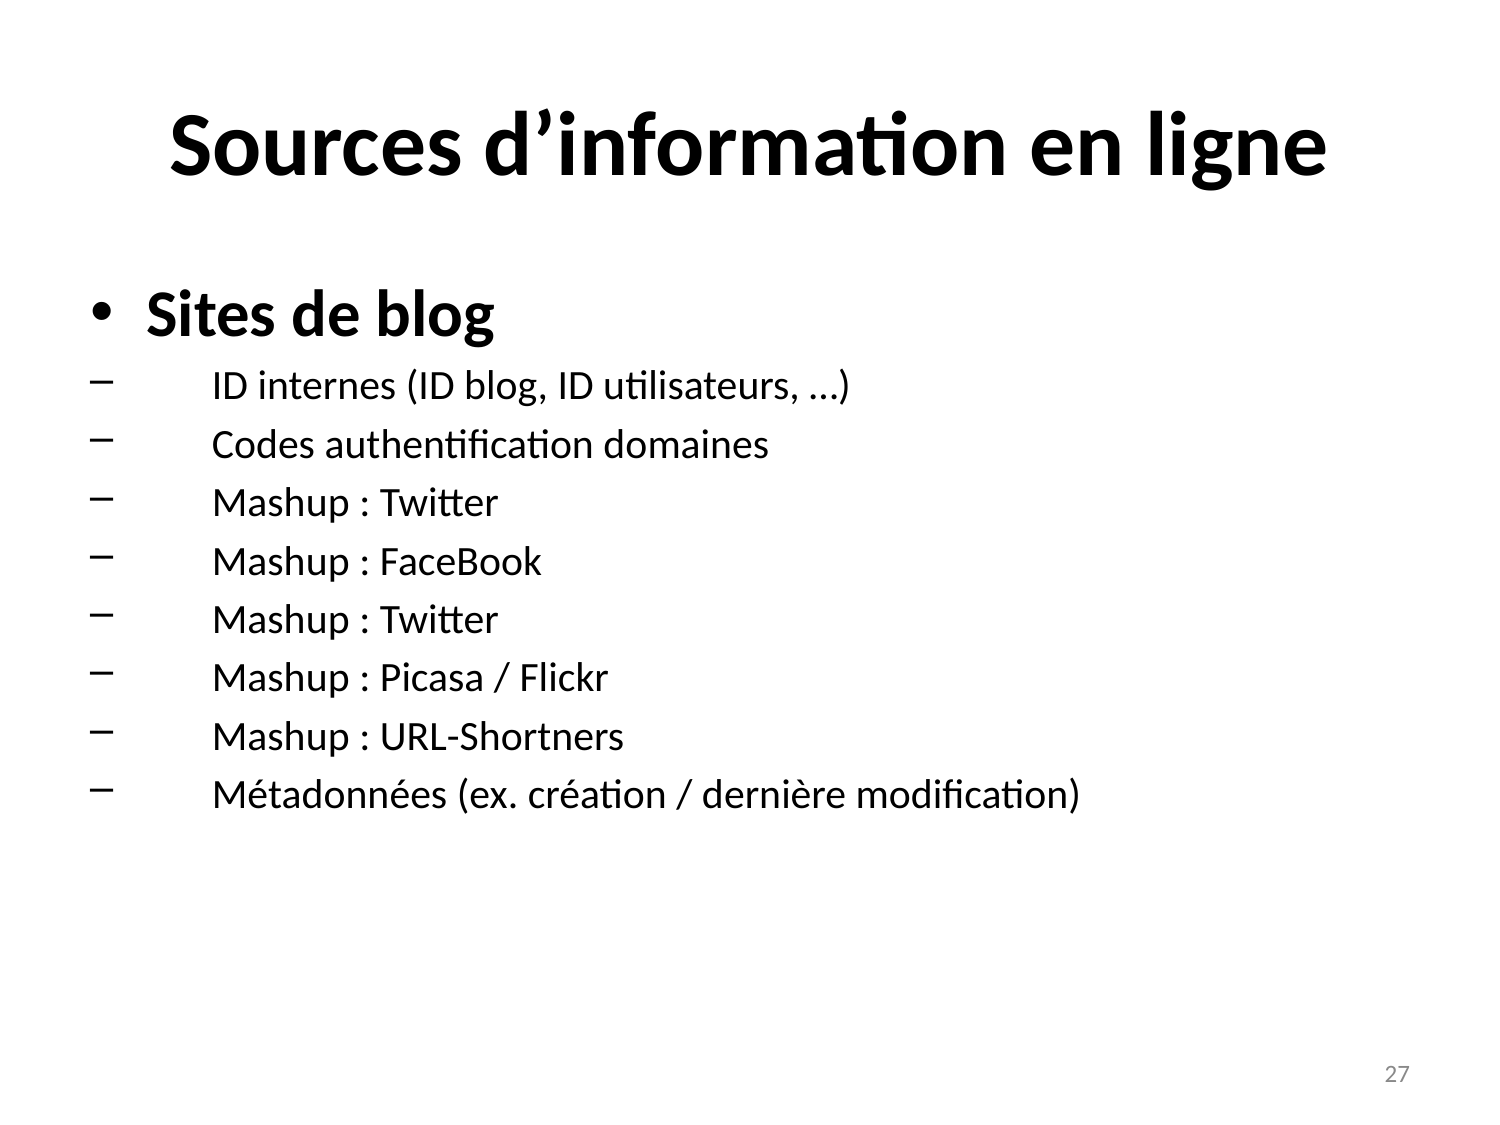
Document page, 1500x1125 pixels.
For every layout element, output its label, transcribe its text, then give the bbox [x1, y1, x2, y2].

slide_number * [1074, 1042, 1425, 1103]
title Sources d’information en ligne [75, 45, 1425, 233]
list Sites de blog ID internes (ID blog, ID utilisateurs, …) Codes authentification domaines Mashup : Twitter Mashup : FaceBook Mashup : Twitter Mashup : Picasa / Flickr Mashup : URL-Shortners Métadonnées (ex. création / dernière modification) [75, 262, 1425, 1005]
